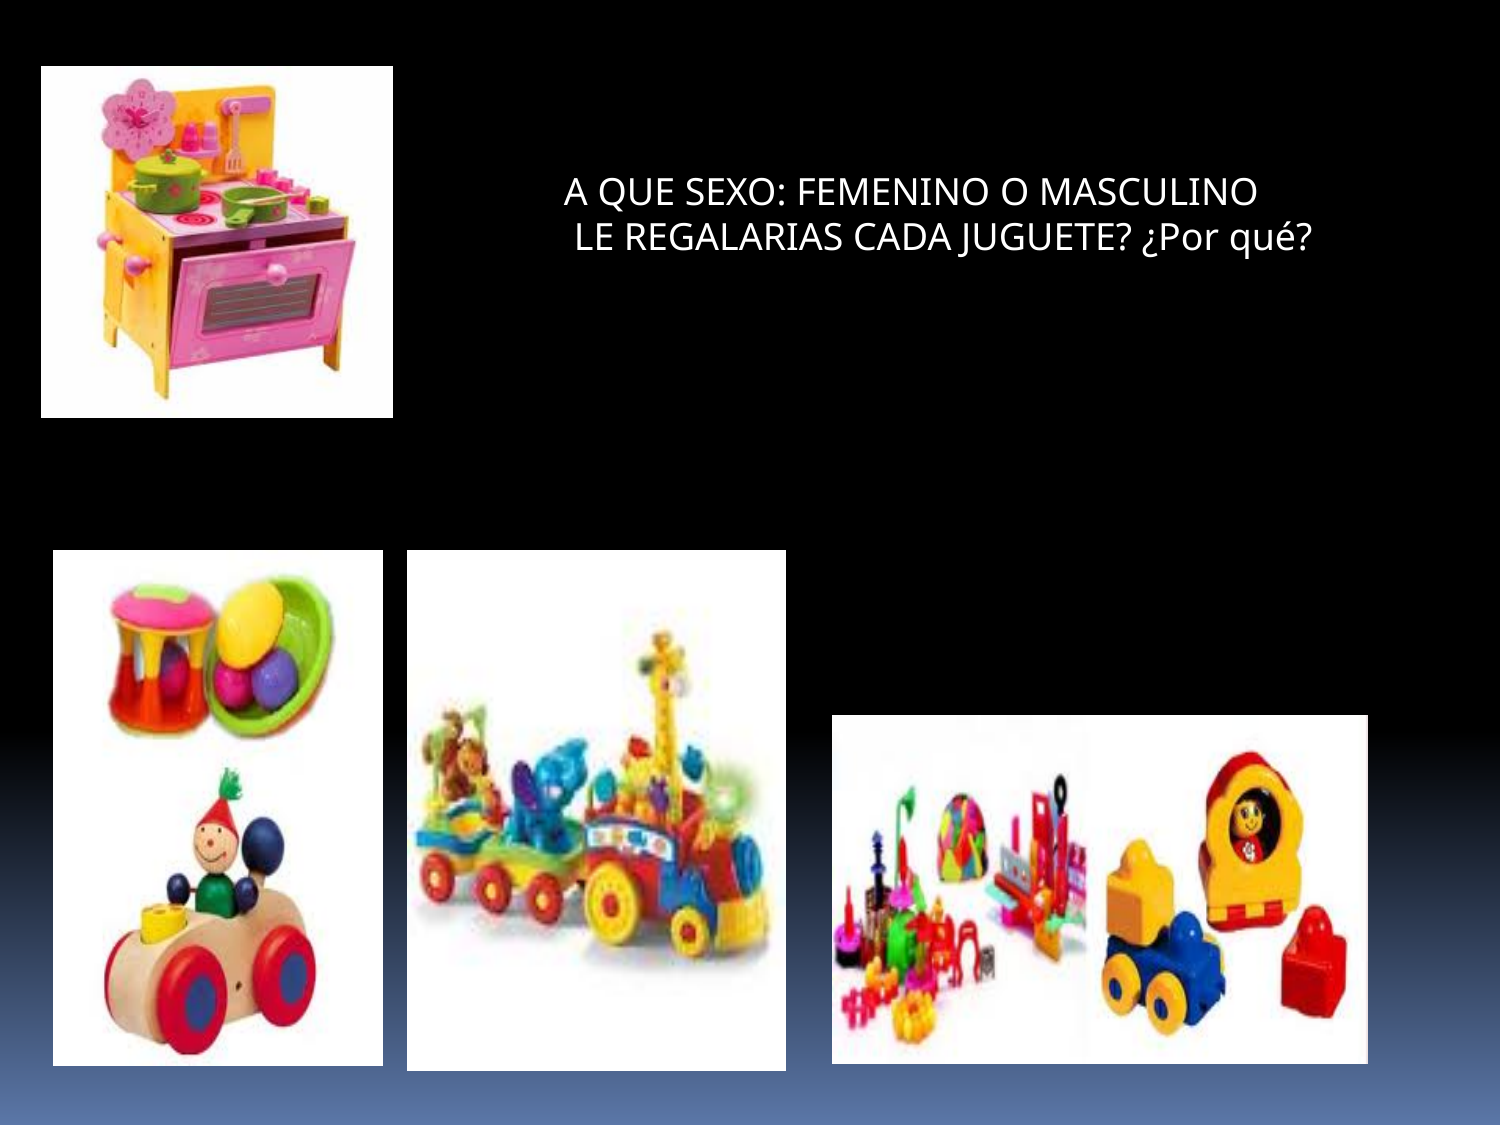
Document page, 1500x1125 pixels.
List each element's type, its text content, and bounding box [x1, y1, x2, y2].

text_box A QUE SEXO: FEMENINO O MASCULINO LE REGALARIAS CADA JUGUETE? ¿Por qué? [549, 160, 1412, 266]
picture [406, 550, 786, 1071]
picture [52, 550, 384, 1067]
picture [40, 65, 394, 419]
picture [832, 715, 1368, 1065]
